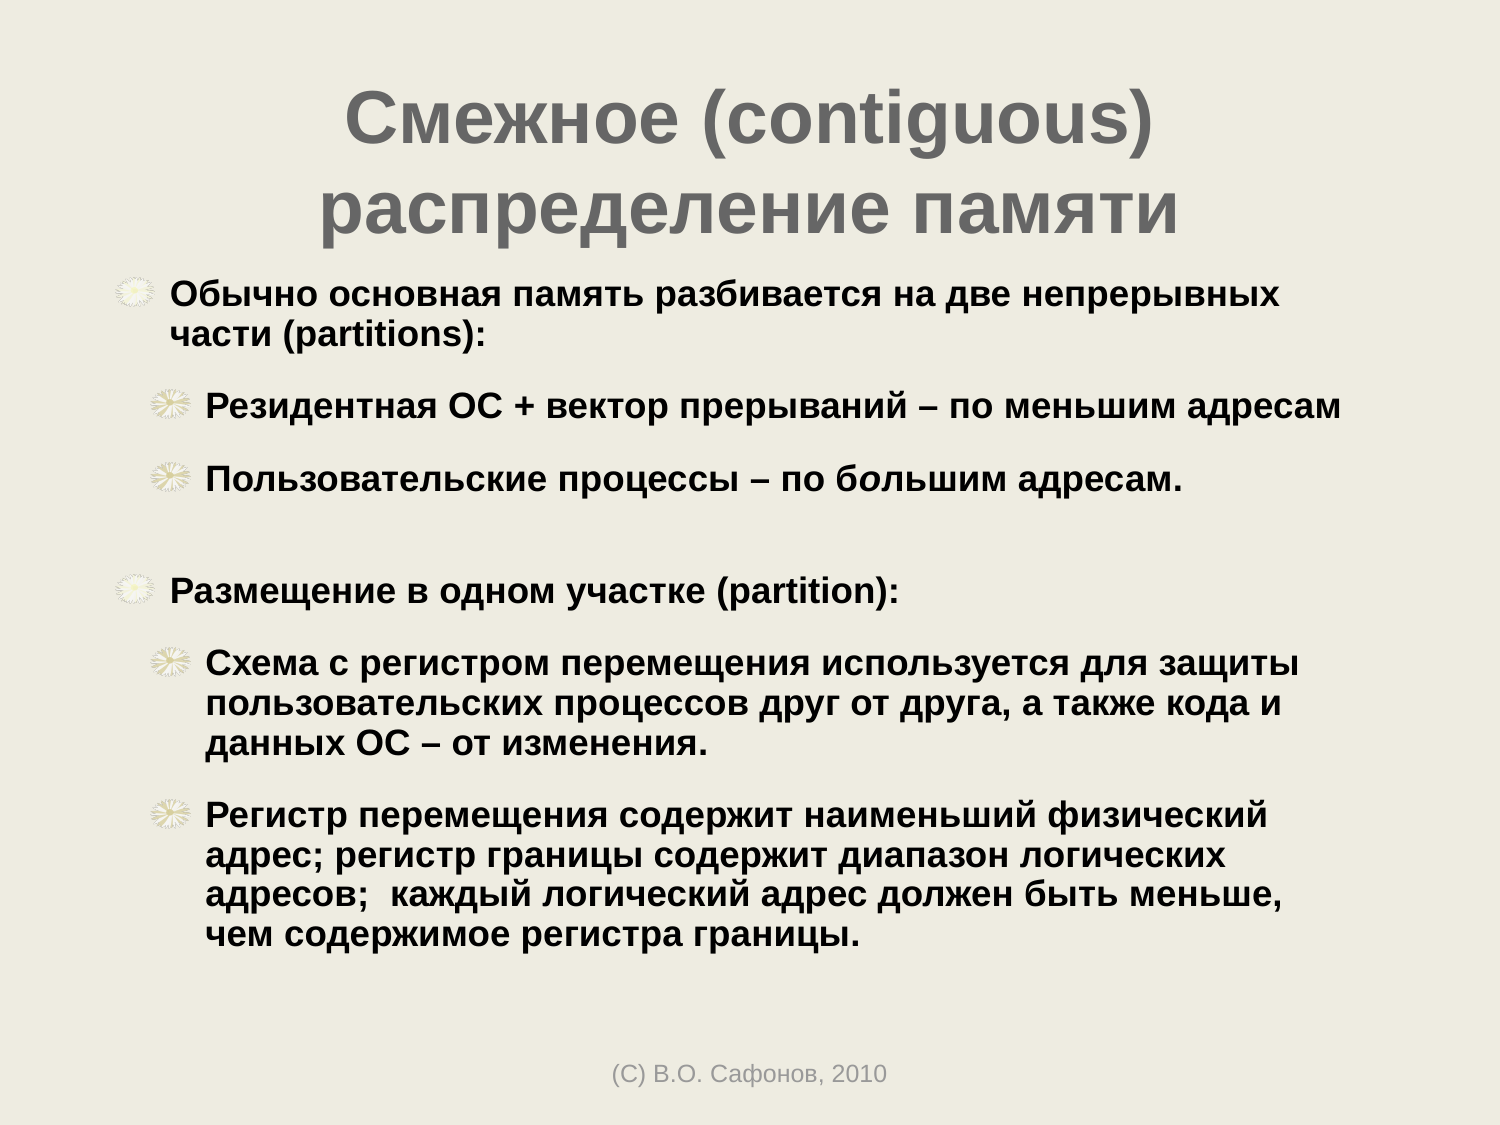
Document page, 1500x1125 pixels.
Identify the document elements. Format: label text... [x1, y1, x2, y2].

picture [150, 647, 191, 677]
list Обычно основная память разбивается на две непрерывных части (partitions): Резидентная ОС + вектор прерываний – по меньшим адресам Пользовательские процессы – по большим адресам. Размещение в одном участке (partition): Схема с регистром перемещения используется для защиты пользовательских процессов друг от друга, а также кода и данных ОС – от изменения. Регистр перемещения содержит наименьший физический адрес; регистр границы содержит диапазон логических адресов; каждый логический адрес должен быть меньше, чем содержимое регистра границы. [100, 267, 1376, 1005]
title Смежное (contiguous) распределение памяти [74, 49, 1426, 268]
footer (C) В.О. Сафонов, 2010 [512, 1042, 988, 1103]
picture [115, 277, 155, 307]
picture [150, 462, 191, 492]
picture [150, 389, 191, 419]
picture [115, 574, 155, 604]
picture [150, 799, 191, 829]
